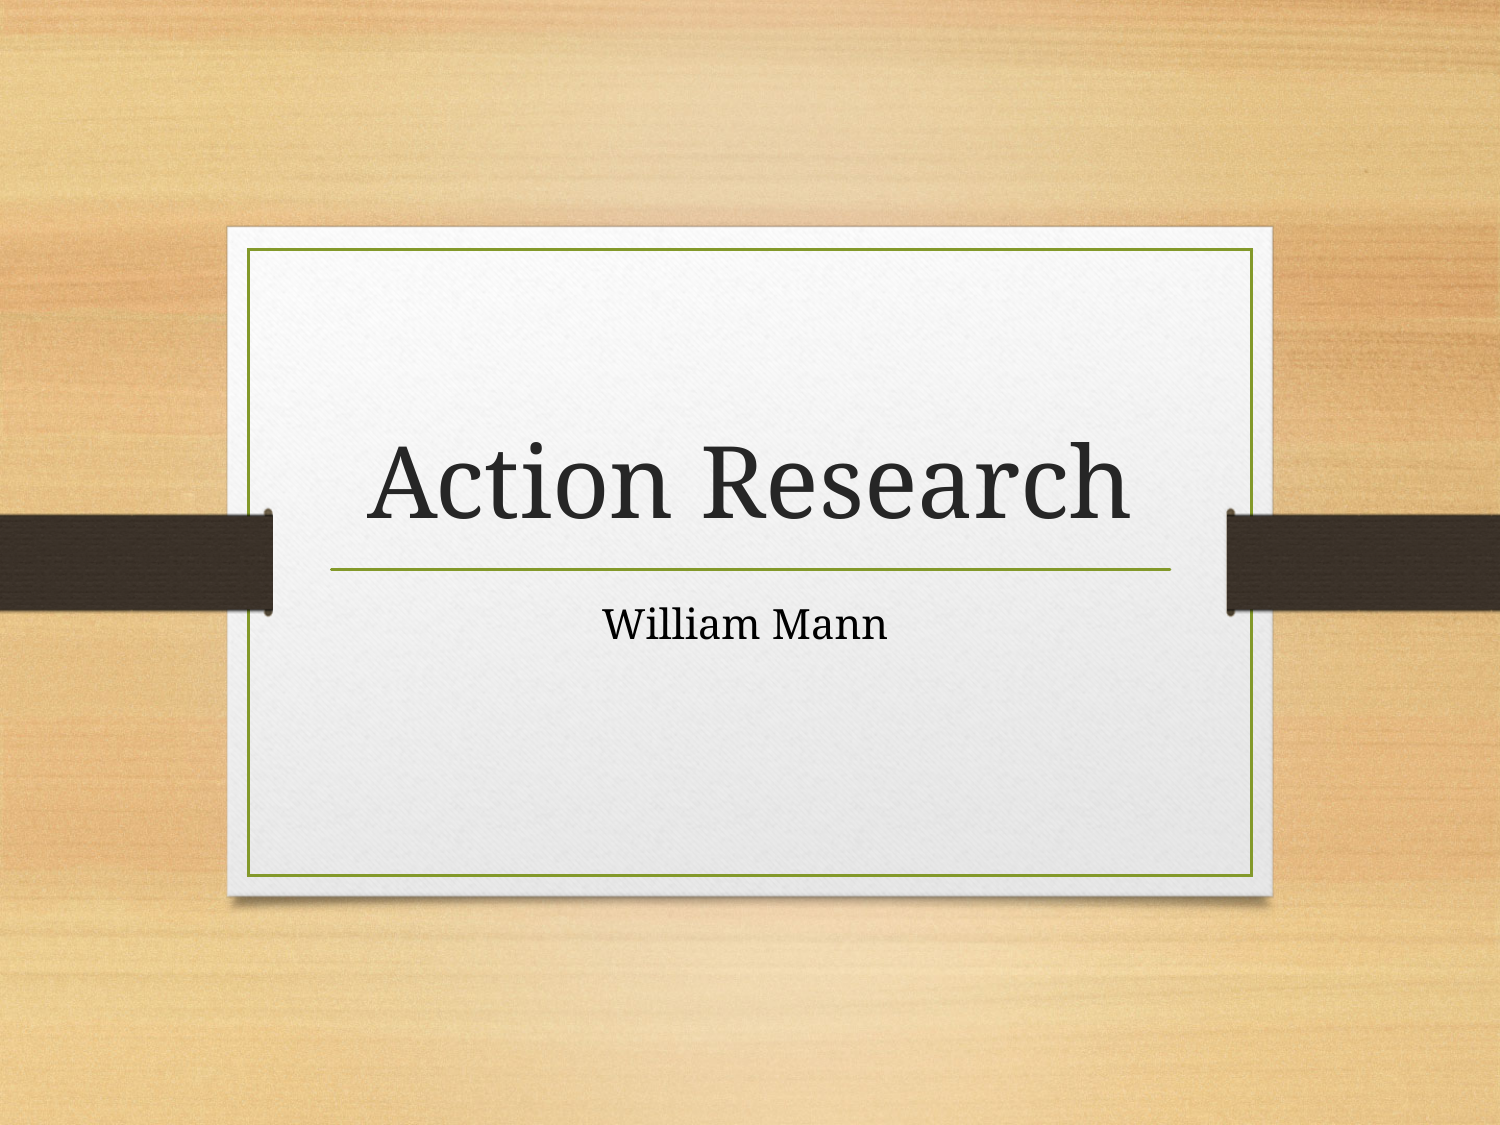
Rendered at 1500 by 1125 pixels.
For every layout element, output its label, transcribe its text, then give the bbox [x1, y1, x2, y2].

title Action Research [315, 297, 1187, 546]
subtitle William Mann [315, 590, 1187, 817]
picture [0, 0, 1500, 1125]
